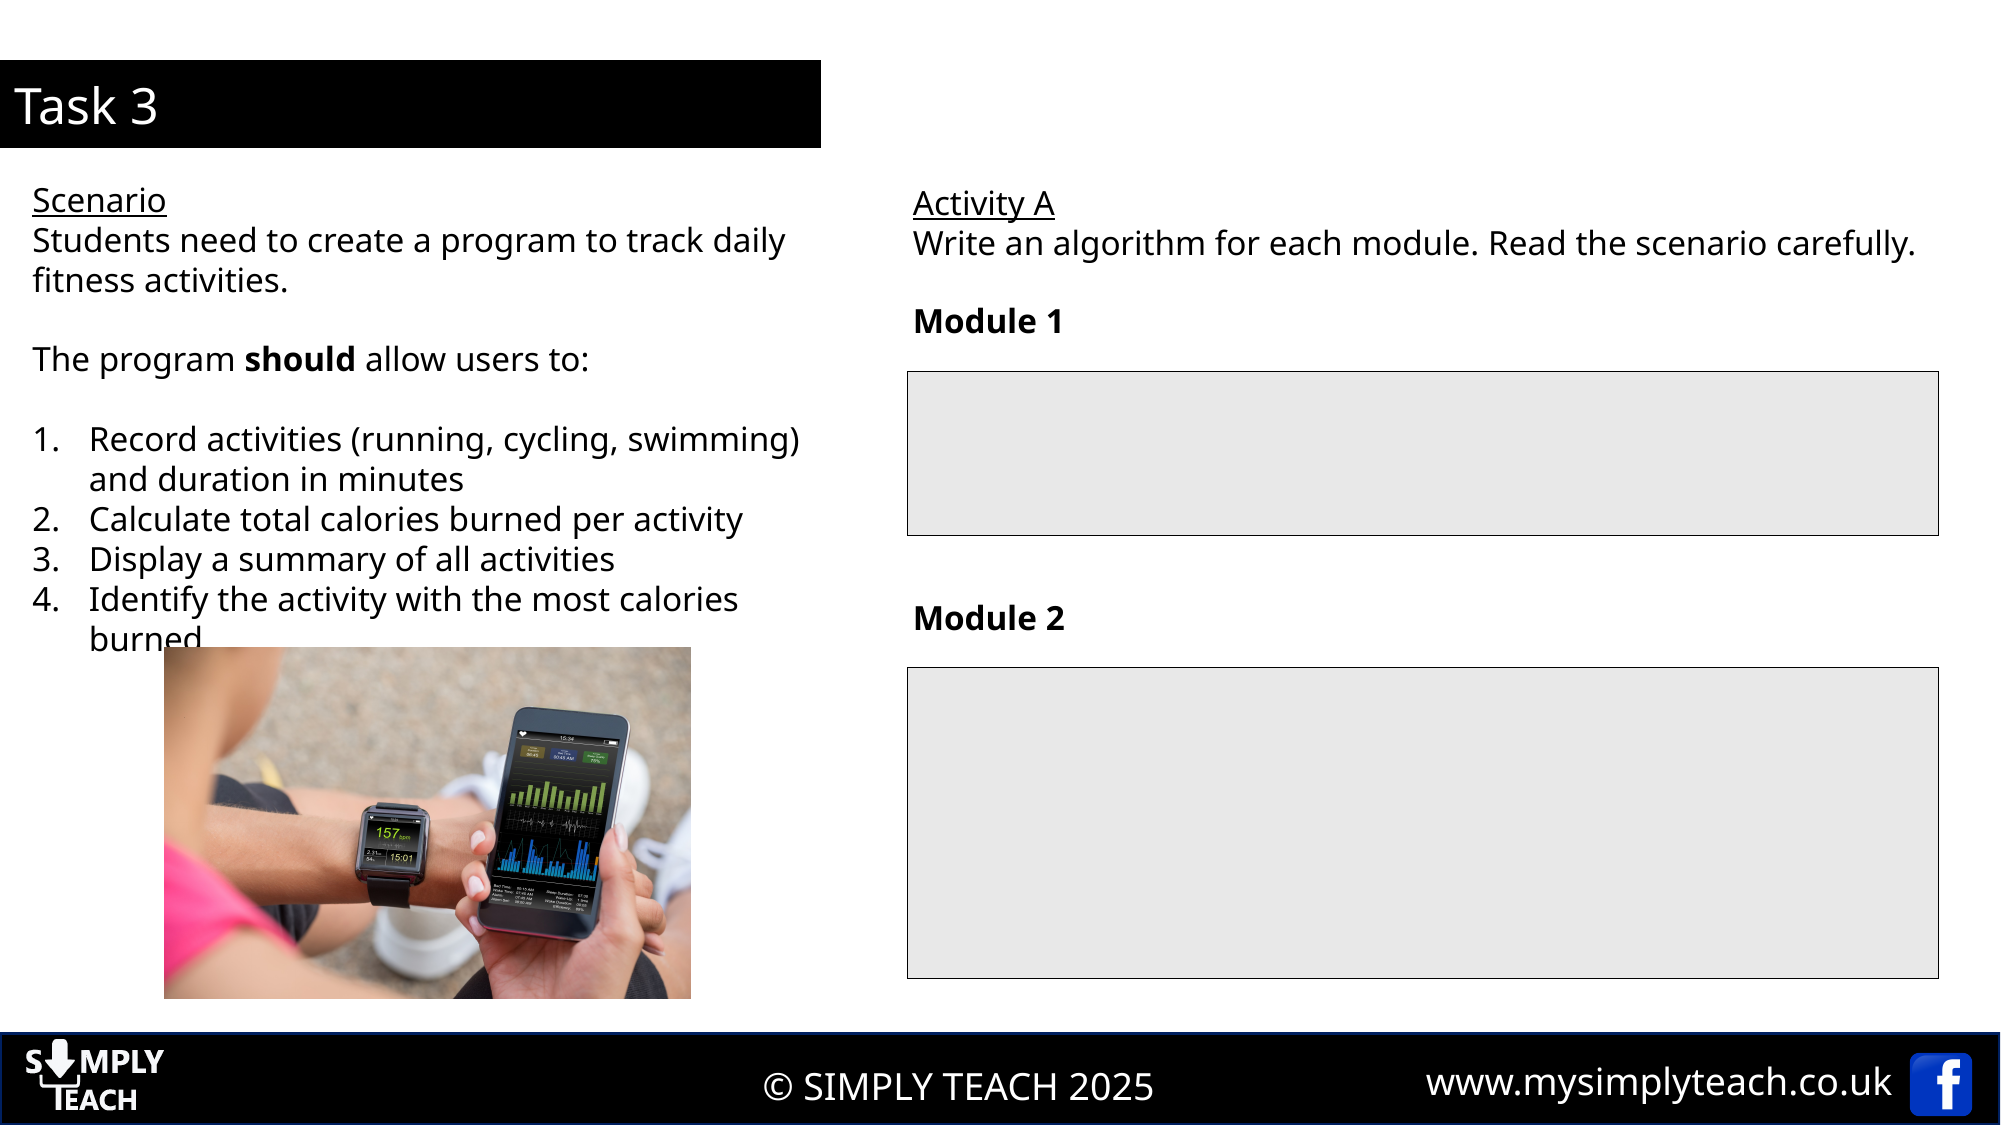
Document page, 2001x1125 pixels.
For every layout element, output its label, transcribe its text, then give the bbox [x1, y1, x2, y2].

picture [15, 1033, 182, 1122]
text_box Scenario Students need to create a program to track daily fitness activities. The program should allow users to: Record activities (running, cycling, swimming) and duration in minutes Calculate total calories burned per activity Display a summary of all activities Identify the activity with the most calories burned [17, 171, 838, 706]
picture [1907, 1050, 1975, 1119]
picture [163, 646, 692, 1000]
text_box Task 3 [0, 60, 821, 148]
text_box [906, 666, 1940, 980]
text_box Module 2 [898, 589, 1939, 645]
text_box [906, 370, 1940, 537]
text_box Activity A Write an algorithm for each module. Read the scenario carefully. [898, 174, 1939, 270]
text_box Module 1 [898, 293, 1939, 348]
